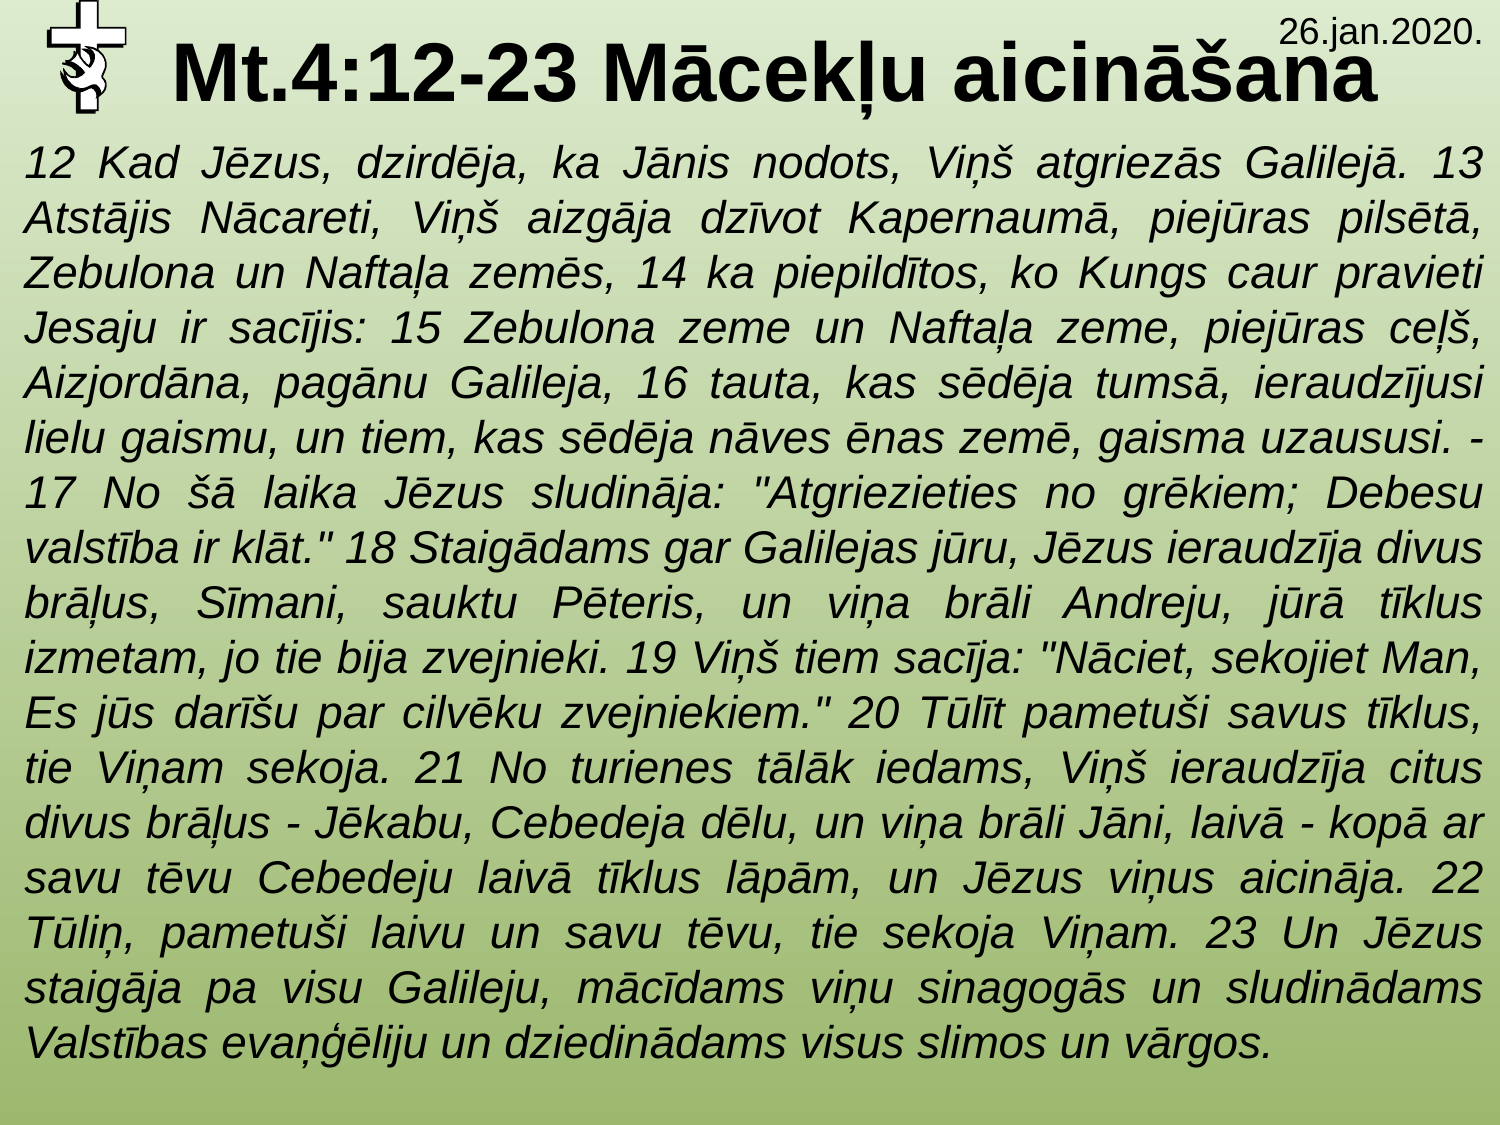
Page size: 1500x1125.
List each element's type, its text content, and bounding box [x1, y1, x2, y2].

title Mt.4:12-23 Mācekļu aicināšana [100, 0, 1451, 125]
text_box 26.jan.2020. [1263, 0, 1500, 60]
picture [46, 0, 127, 114]
list 12 Kad Jēzus, dzirdēja, ka Jānis nodots, Viņš atgriezās Galilejā. 13 Atstājis Nācareti, Viņš aizgāja dzīvot Kapernaumā, piejūras pilsētā, Zebulona un Naftaļa zemēs, 14 ka piepildītos, ko Kungs caur pravieti Jesaju ir sacījis: 15 Zebulona zeme un Naftaļa zeme, piejūras ceļš, Aizjordāna, pagānu Galileja, 16 tauta, kas sēdēja tumsā, ieraudzījusi lielu gaismu, un tiem, kas sēdēja nāves ēnas zemē, gaisma uzaususi. - 17 No šā laika Jēzus sludināja: "Atgriezieties no grēkiem; Debesu valstība ir klāt." 18 Staigādams gar Galilejas jūru, Jēzus ieraudzīja divus brāļus, Sīmani, sauktu Pēteris, un viņa brāli Andreju, jūrā tīklus izmetam, jo tie bija zvejnieki. 19 Viņš tiem sacīja: "Nāciet, sekojiet Man, Es jūs darīšu par cilvēku zvejniekiem." 20 Tūlīt pametuši savus tīklus, tie Viņam sekoja. 21 No turienes tālāk iedams, Viņš ieraudzīja citus divus brāļus - Jēkabu, Cebedeja dēlu, un viņa brāli Jāni, laivā - kopā ar savu tēvu Cebedeju laivā tīklus lāpām, un Jēzus viņus aicināja. 22 Tūliņ, pametuši laivu un savu tēvu, tie sekoja Viņam. 23 Un Jēzus staigāja pa visu Galileju, mācīdams viņu sinagogās un sludinādams Valstības evaņģēliju un dziedinādams visus slimos un vārgos. [0, 125, 1500, 869]
